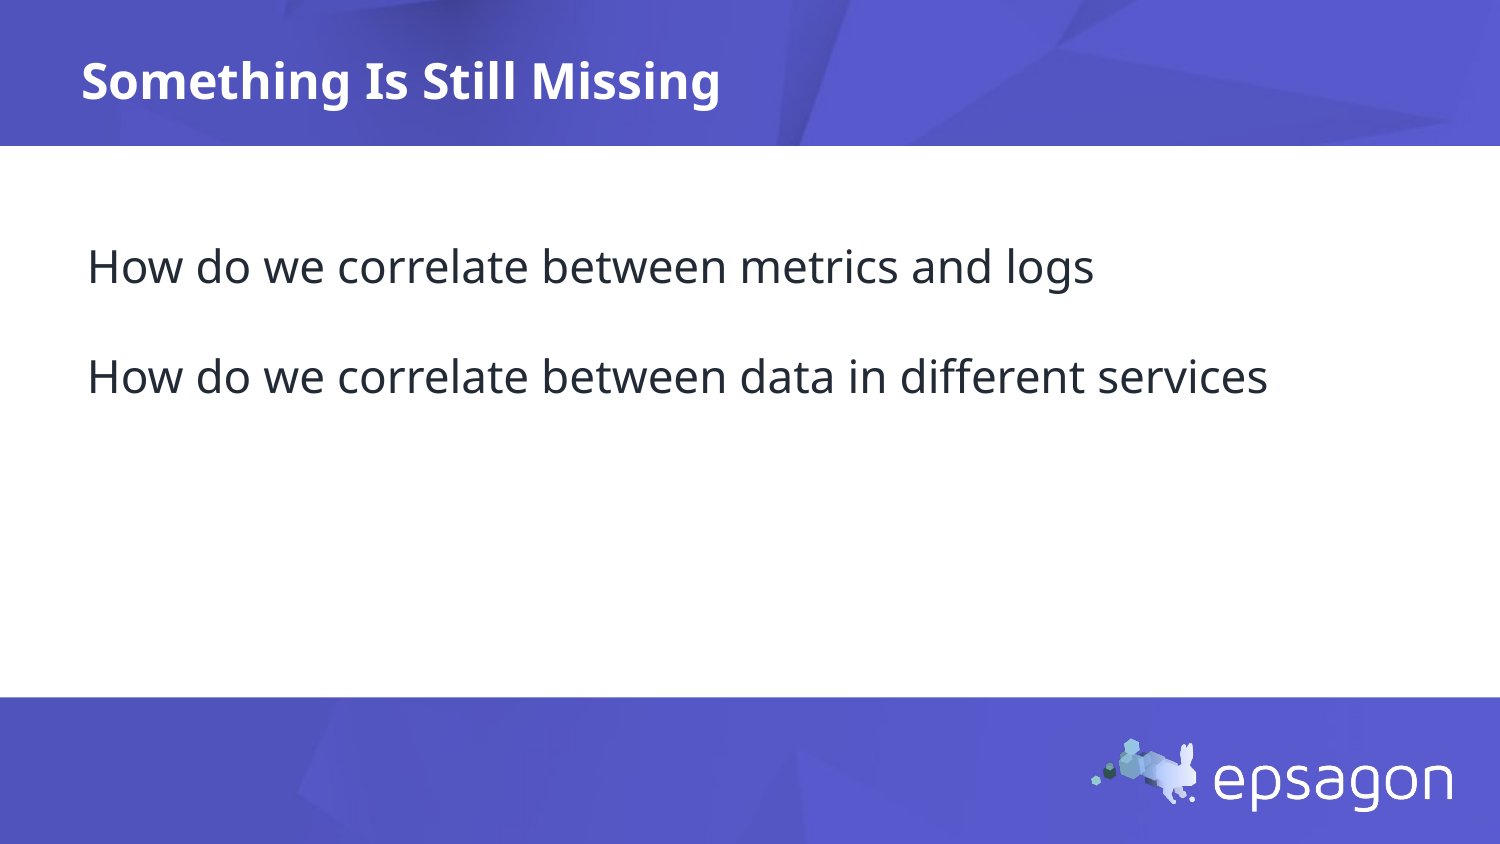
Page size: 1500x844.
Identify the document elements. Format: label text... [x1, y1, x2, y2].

text_box How do we correlate between metrics and logs How do we correlate between data in different services [71, 230, 1358, 654]
list Something Is Still Missing [73, 52, 1298, 122]
picture [0, 698, 1500, 844]
picture [0, 0, 1500, 146]
